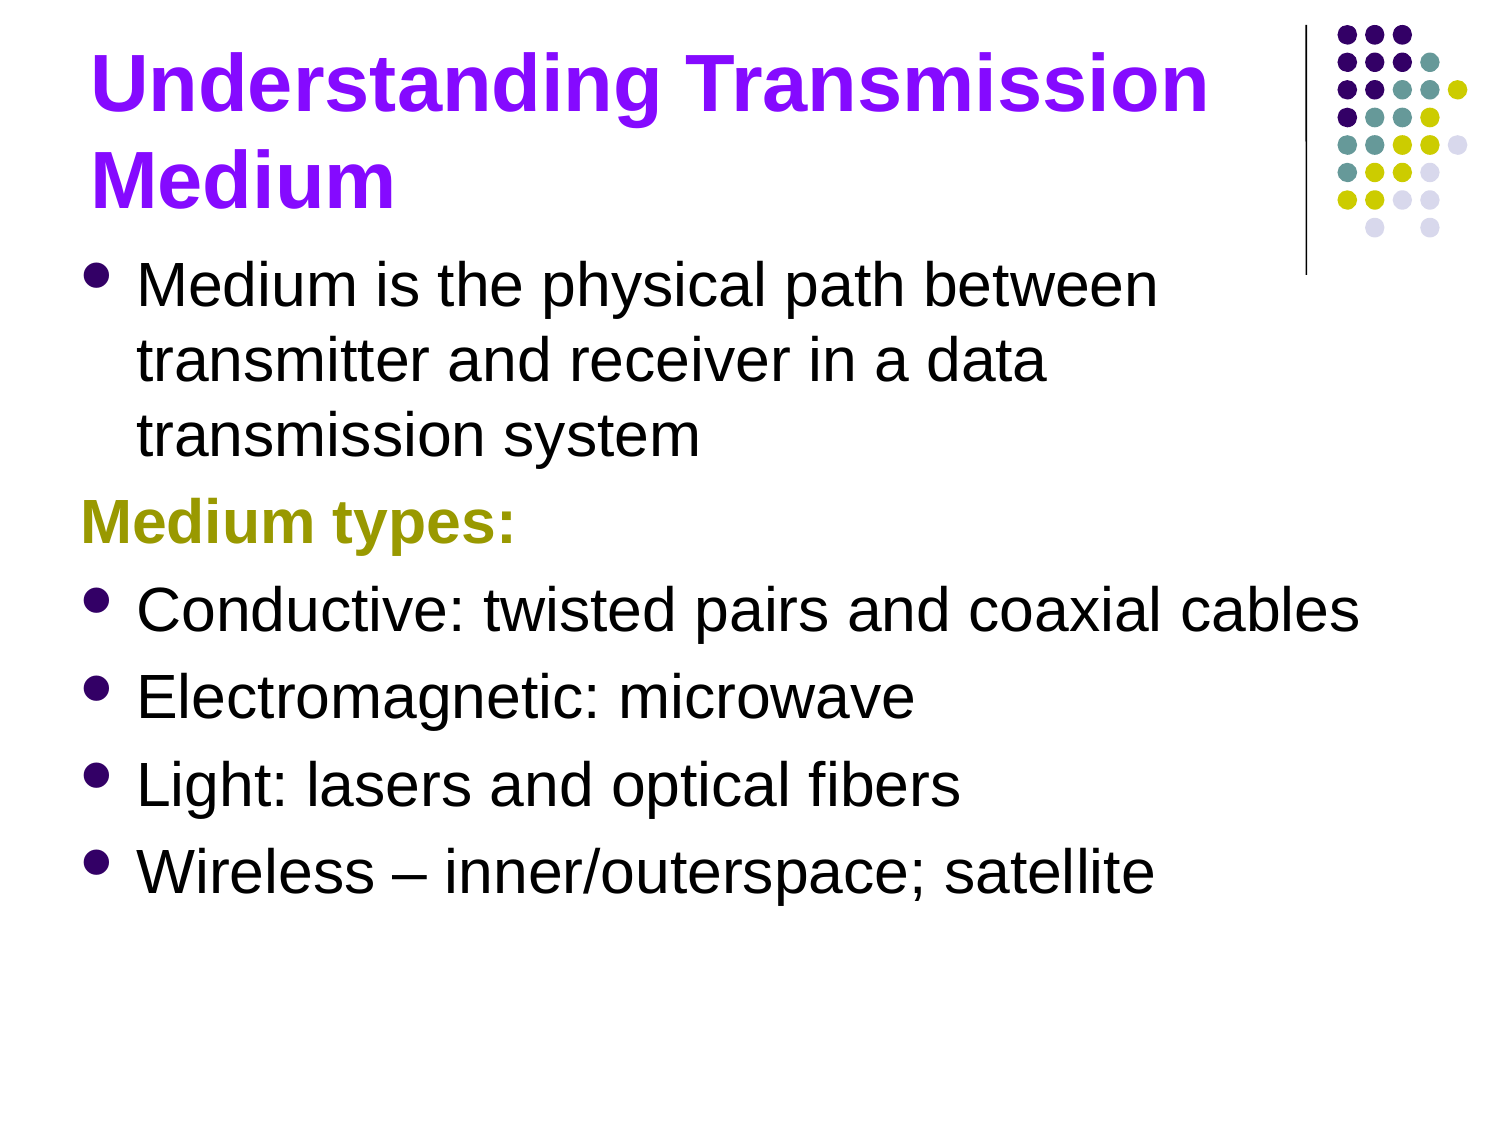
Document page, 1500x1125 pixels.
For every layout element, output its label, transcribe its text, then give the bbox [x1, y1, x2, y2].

title Understanding Transmission Medium [74, 19, 1313, 148]
list Medium is the physical path between transmitter and receiver in a data transmission system Medium types: Conductive: twisted pairs and coaxial cables Electromagnetic: microwave Light: lasers and optical fibers Wireless – inner/outerspace; satellite [64, 148, 1416, 873]
